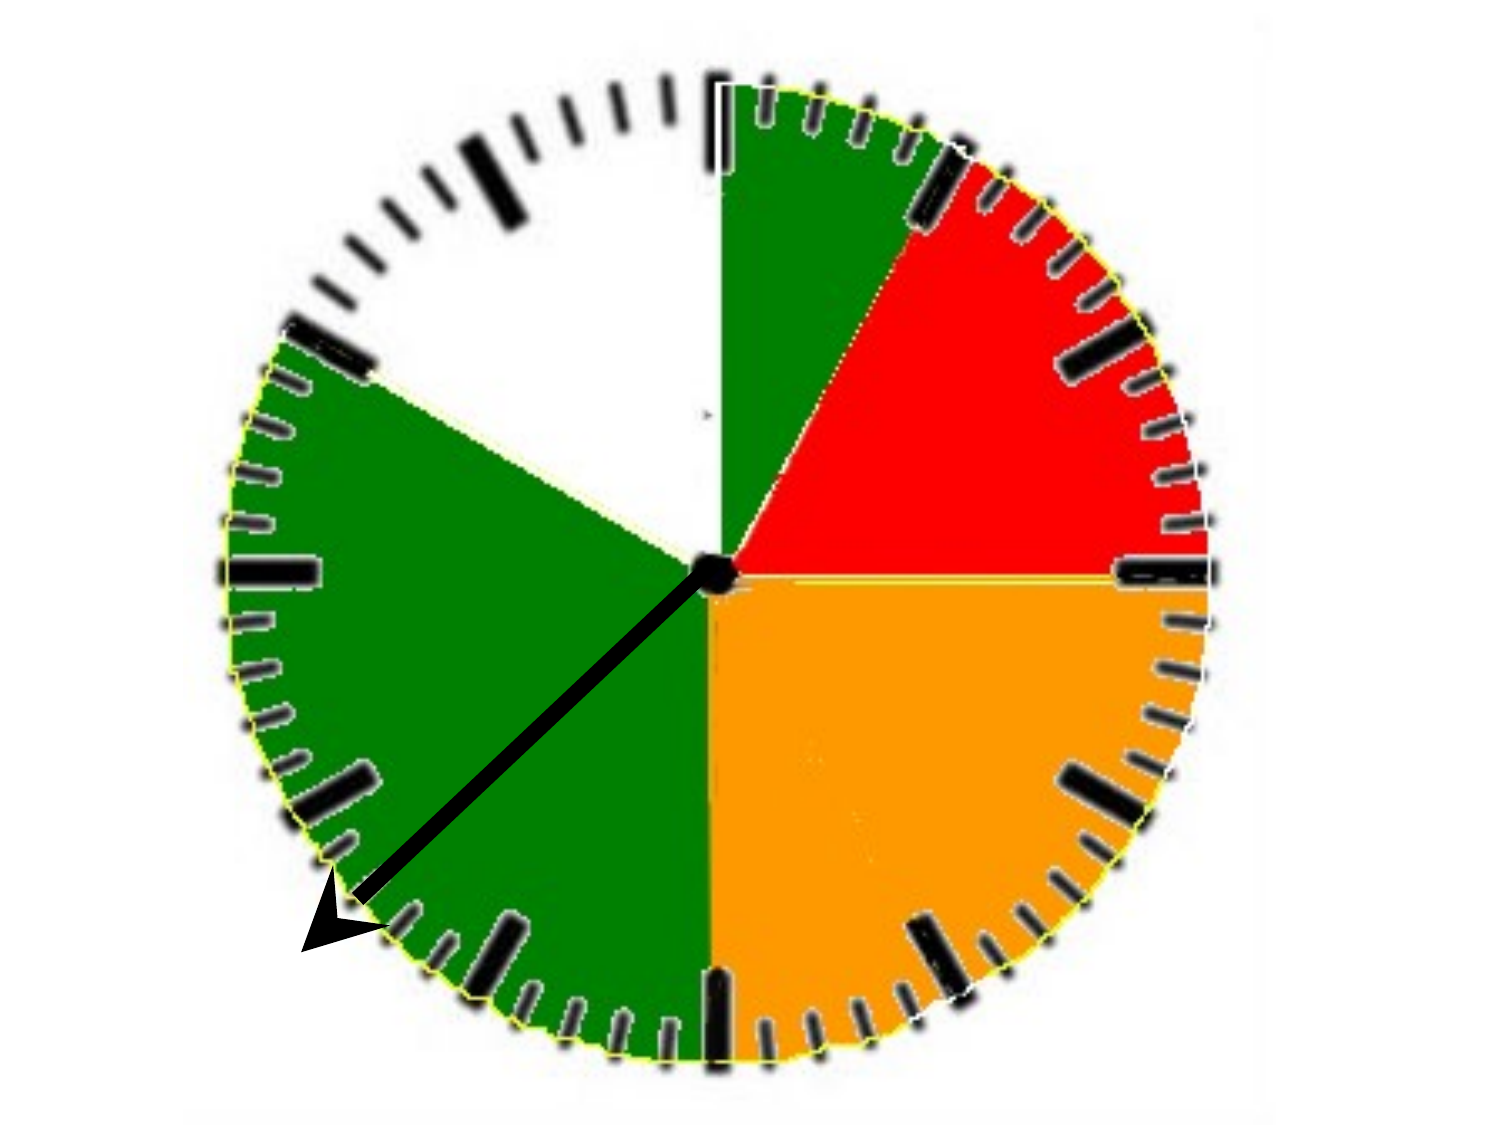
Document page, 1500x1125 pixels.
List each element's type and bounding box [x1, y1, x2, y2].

picture [182, 5, 1306, 1125]
text_box [300, 562, 715, 953]
